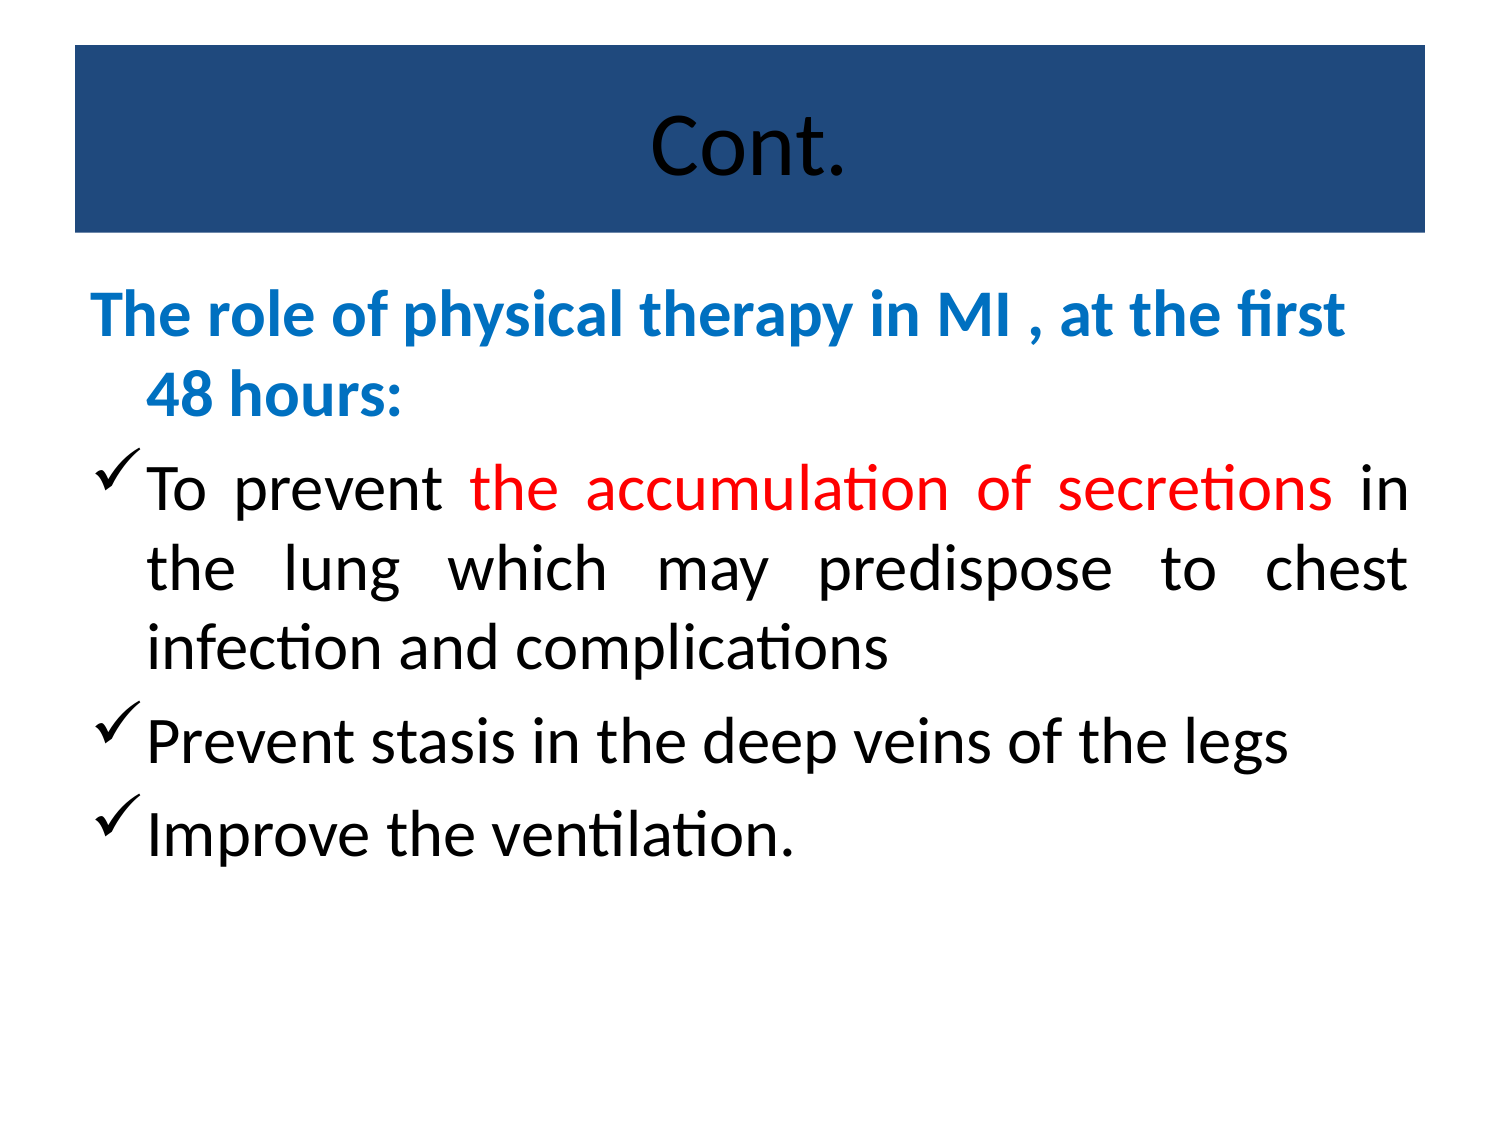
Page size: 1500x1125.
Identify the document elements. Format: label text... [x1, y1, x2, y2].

title Cont. [75, 45, 1425, 233]
list The role of physical therapy in MI , at the first 48 hours: To prevent the accumulation of secretions in the lung which may predispose to chest infection and complications Prevent stasis in the deep veins of the legs Improve the ventilation. [75, 262, 1425, 1005]
